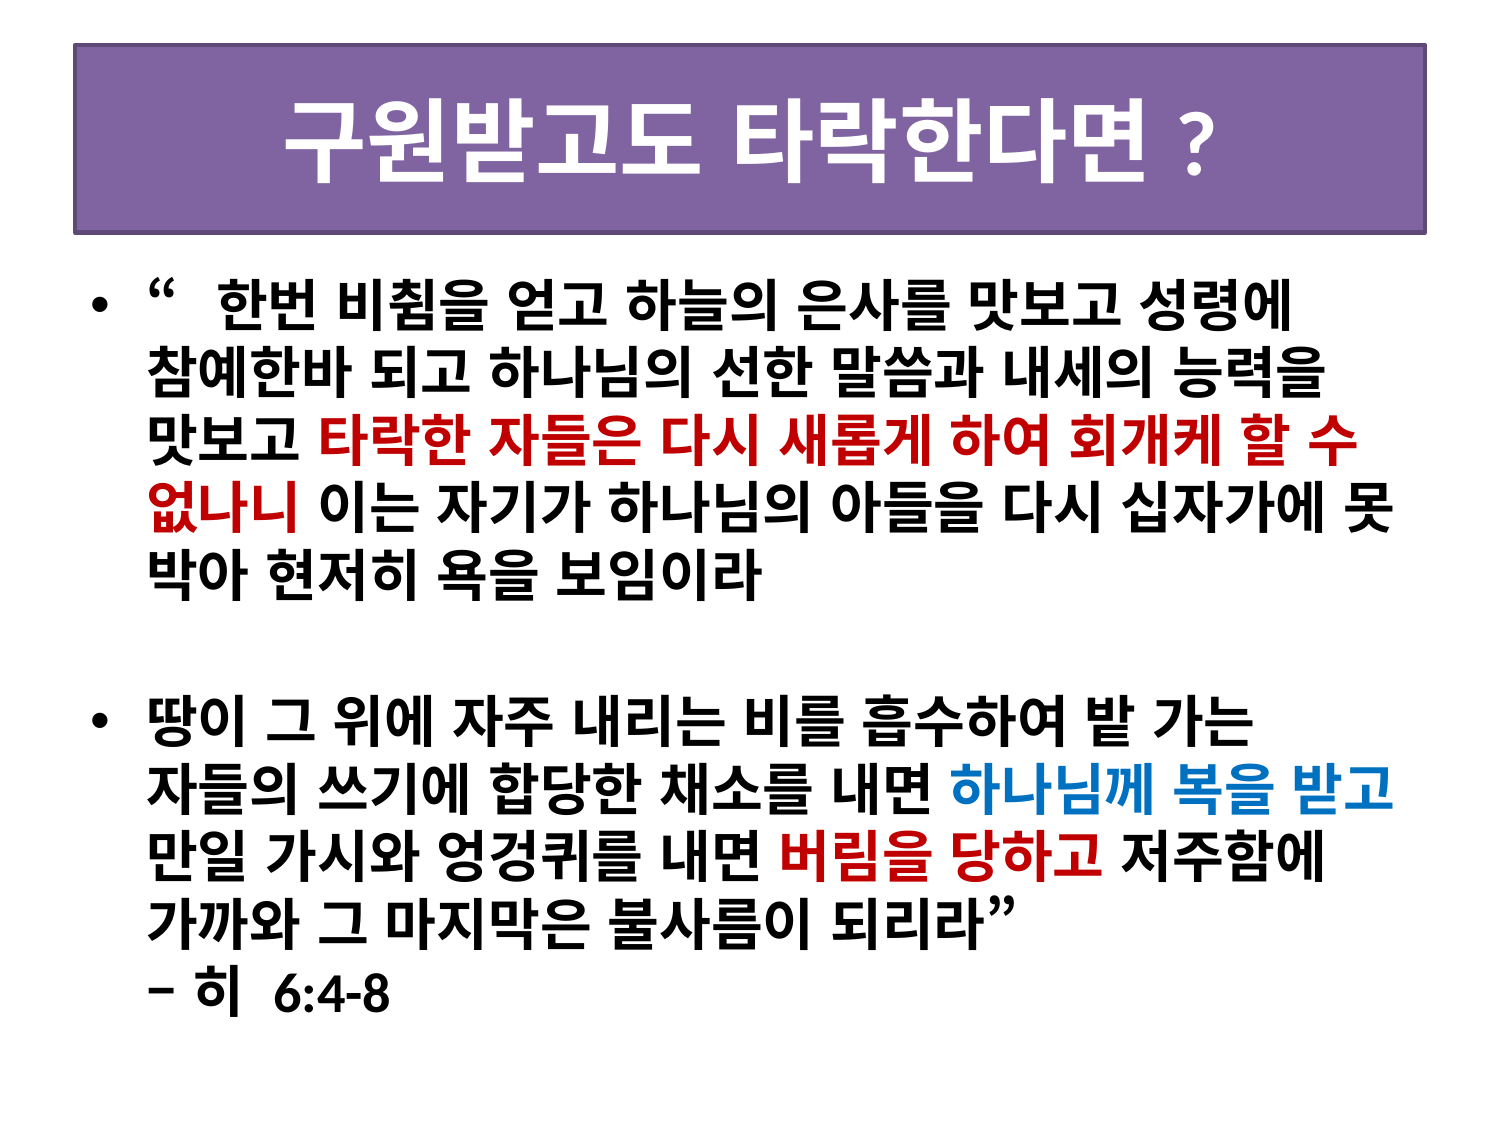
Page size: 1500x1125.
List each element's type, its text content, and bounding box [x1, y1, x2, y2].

title 구원받고도 타락한다면? [73, 43, 1427, 235]
list “한번 비췸을 얻고 하늘의 은사를 맛보고 성령에 참예한바 되고 하나님의 선한 말씀과 내세의 능력을 맛보고 타락한 자들은 다시 새롭게 하여 회개케 할 수 없나니 이는 자기가 하나님의 아들을 다시 십자가에 못 박아 현저히 욕을 보임이라 땅이 그 위에 자주 내리는 비를 흡수하여 밭 가는 자들의 쓰기에 합당한 채소를 내면 하나님께 복을 받고 만일 가시와 엉겅퀴를 내면 버림을 당하고 저주함에 가까와 그 마지막은 불사름이 되리라” – 히 6:4-8 [75, 262, 1425, 1038]
